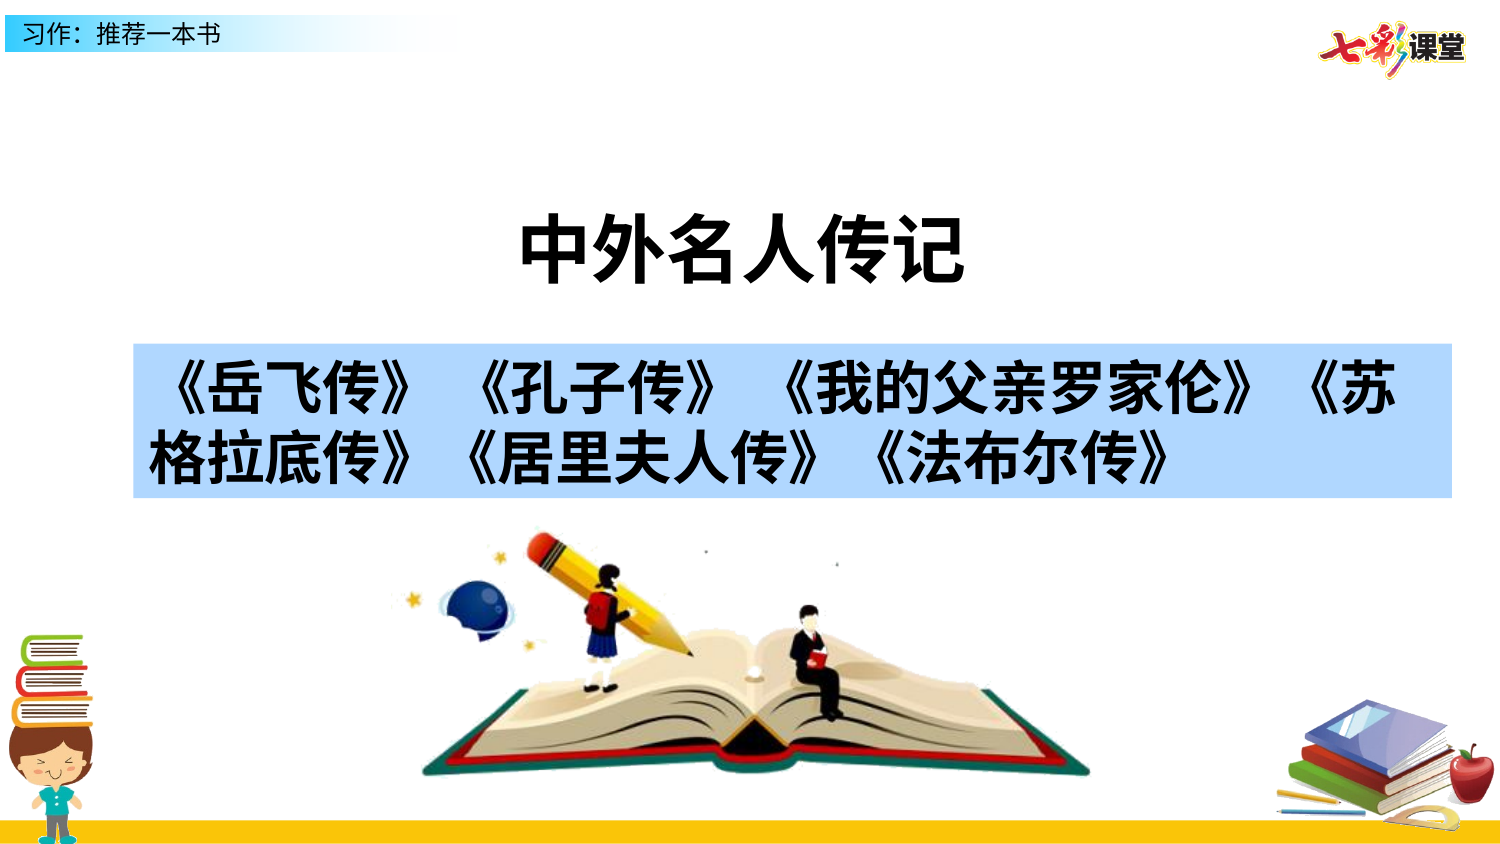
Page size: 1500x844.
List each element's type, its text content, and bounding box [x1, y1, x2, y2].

text_box 《岳飞传》 《孔子传》 《我的父亲罗家伦》《苏格拉底传》《居里夫人传》《法布尔传》 [133, 343, 1452, 499]
picture [1227, 662, 1500, 844]
picture [390, 428, 1110, 844]
picture [1316, 20, 1468, 80]
text_box 中外名人传记 [501, 194, 999, 300]
picture [0, 616, 167, 844]
